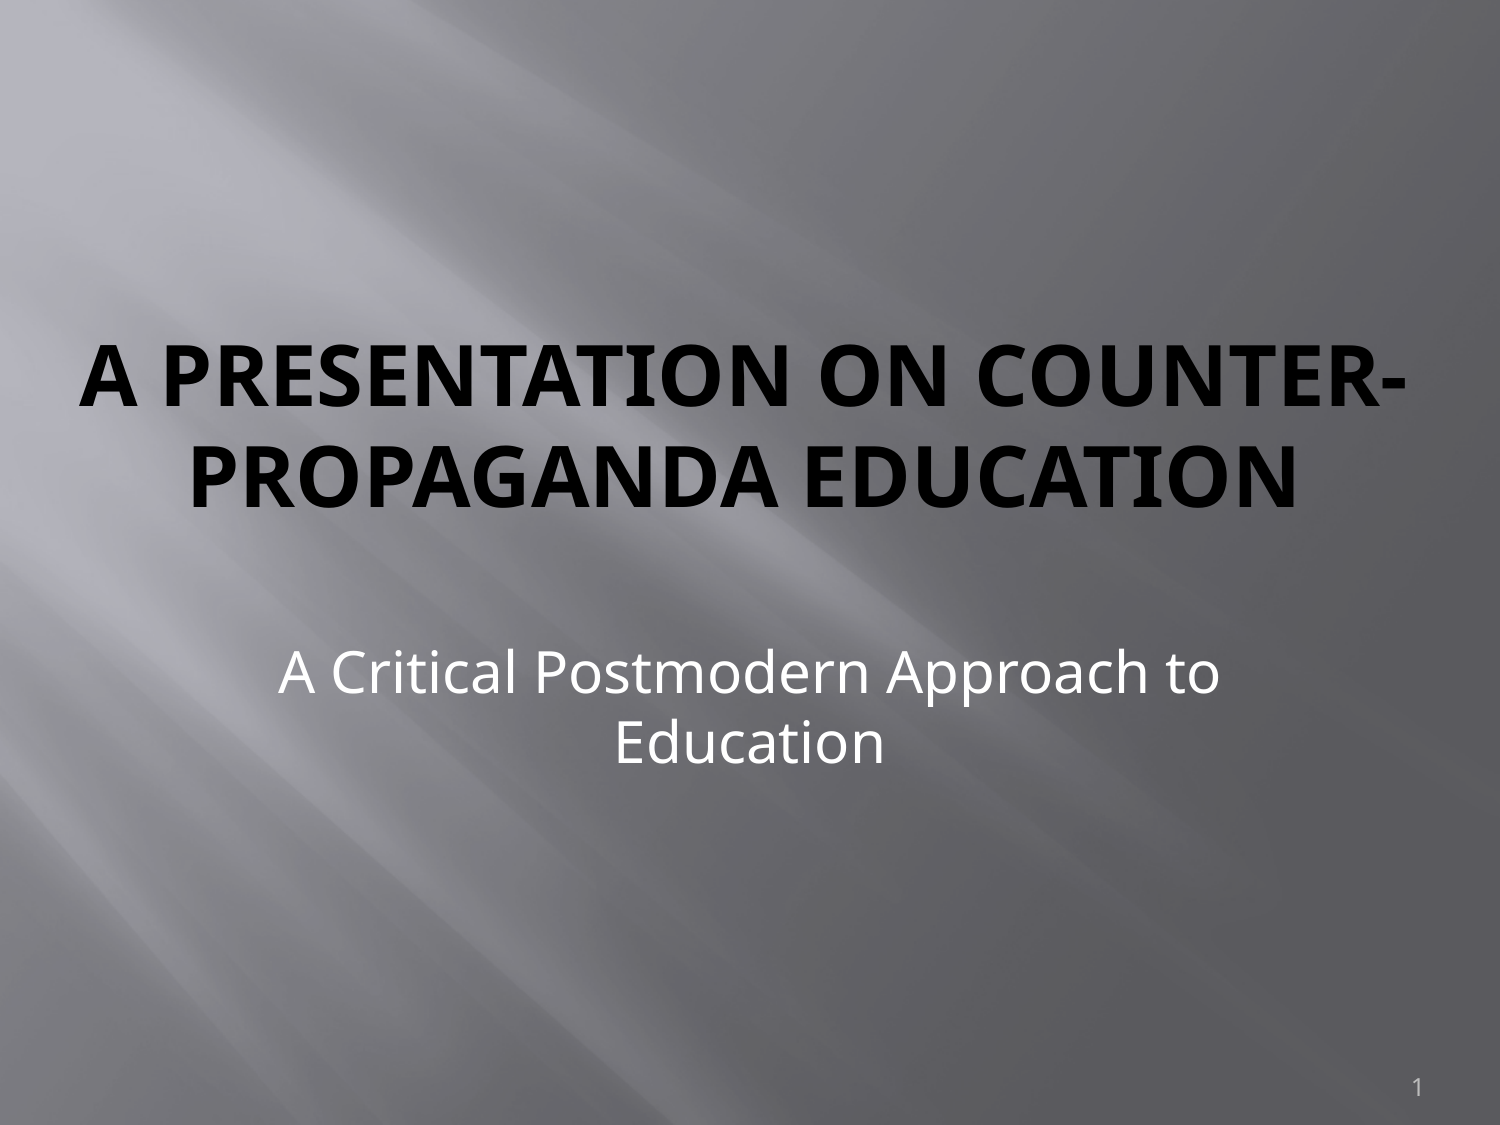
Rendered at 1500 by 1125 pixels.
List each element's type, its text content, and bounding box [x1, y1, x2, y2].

title A Presentation on counter-propaganda education [69, 224, 1420, 525]
subtitle A Critical Postmodern Approach to Education [225, 546, 1275, 834]
slide_number 1 [1299, 1052, 1425, 1113]
